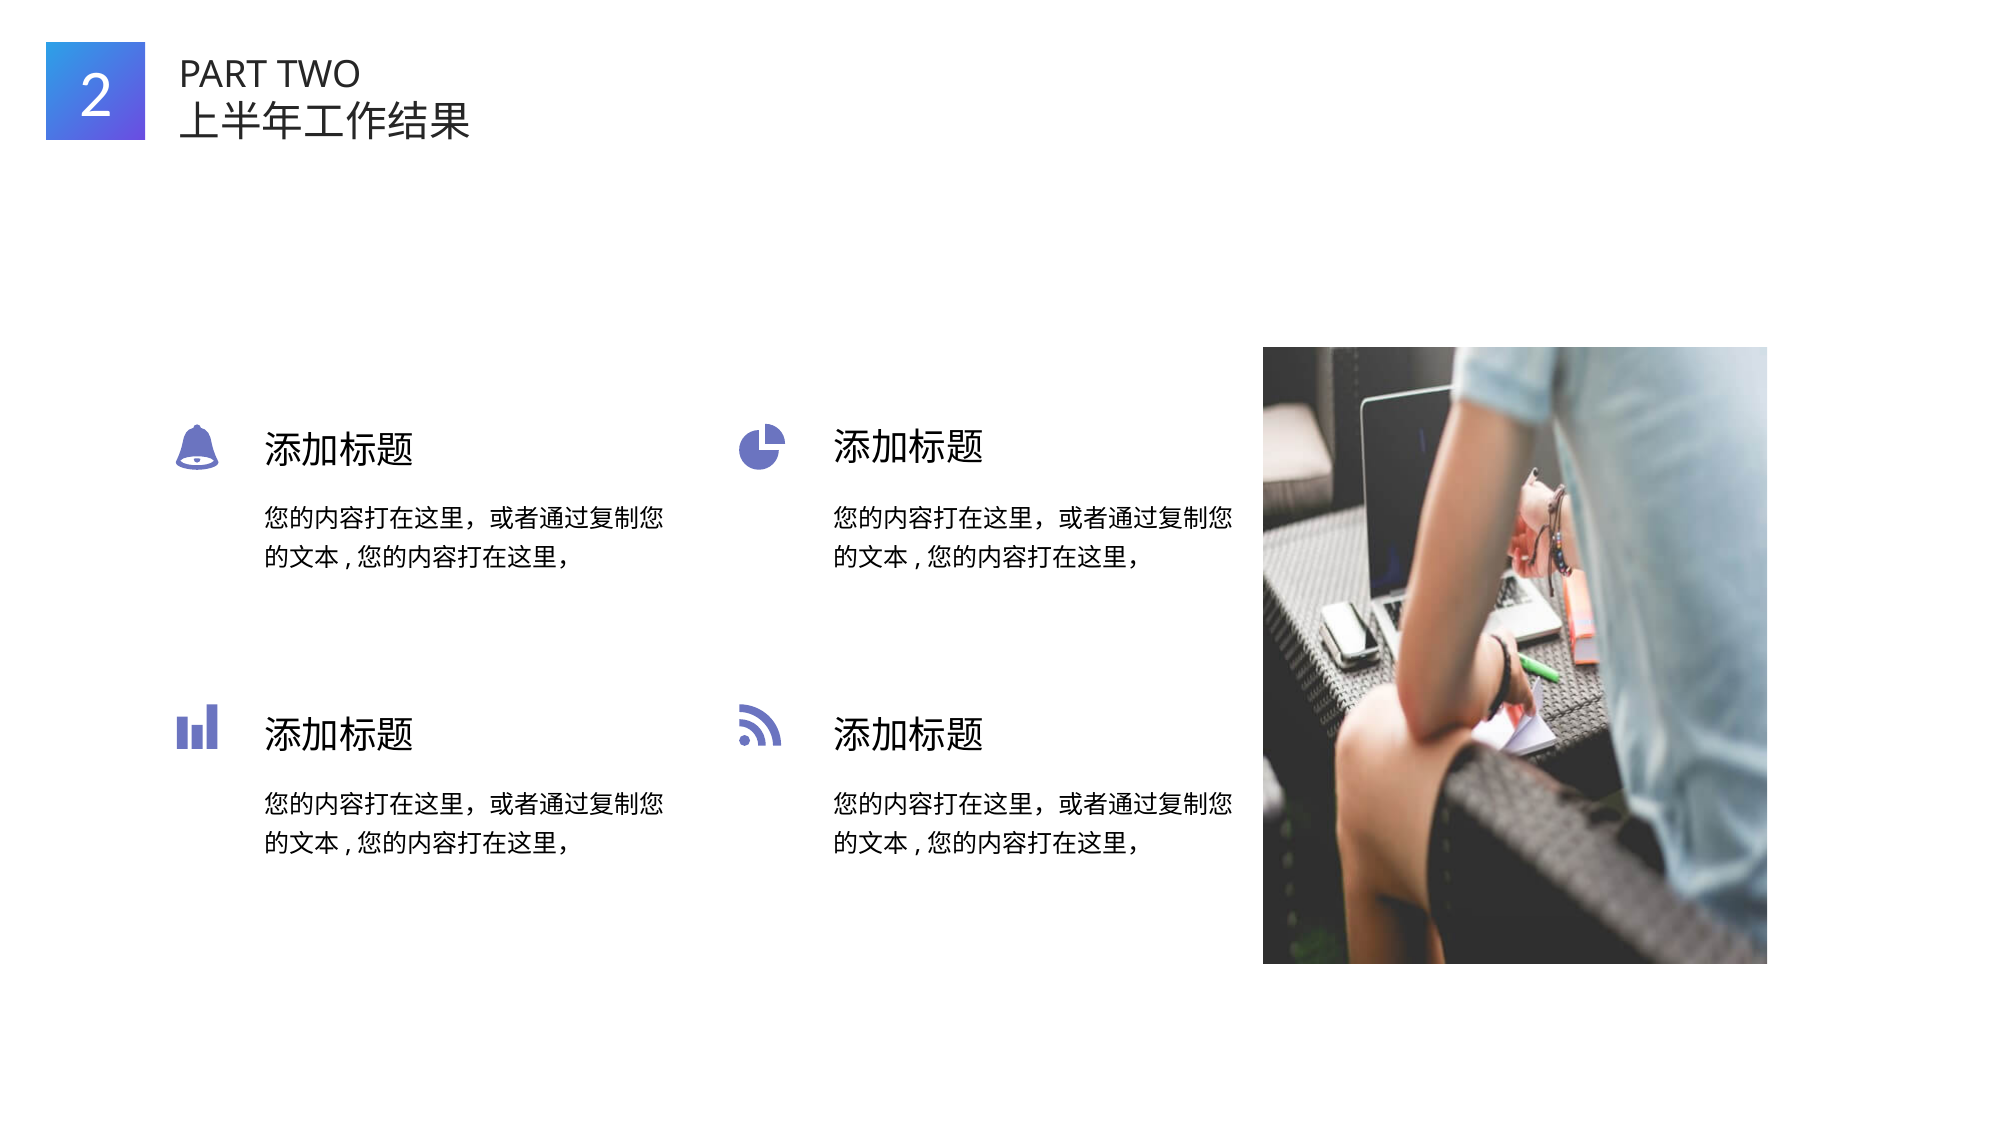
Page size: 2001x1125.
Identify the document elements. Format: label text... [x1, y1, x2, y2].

text_box [206, 704, 218, 749]
text_box [191, 724, 203, 749]
text_box [175, 424, 219, 470]
text_box 您的内容打在这里，或者通过复制您的文本,您的内容打在这里， [833, 494, 1240, 572]
text_box [765, 423, 786, 444]
text_box [1262, 347, 1768, 964]
text_box 您的内容打在这里，或者通过复制您的文本,您的内容打在这里， [264, 779, 670, 857]
text_box [739, 430, 779, 470]
text_box [176, 716, 188, 749]
text_box 添加标题 [833, 687, 1101, 779]
text_box 添加标题 [833, 399, 1101, 497]
text_box 添加标题 [264, 687, 532, 779]
text_box 您的内容打在这里，或者通过复制您的文本,您的内容打在这里， [833, 779, 1240, 857]
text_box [46, 42, 516, 153]
text_box 您的内容打在这里，或者通过复制您的文本,您的内容打在这里， [264, 494, 670, 572]
text_box [739, 704, 782, 746]
text_box 添加标题 [264, 402, 532, 494]
